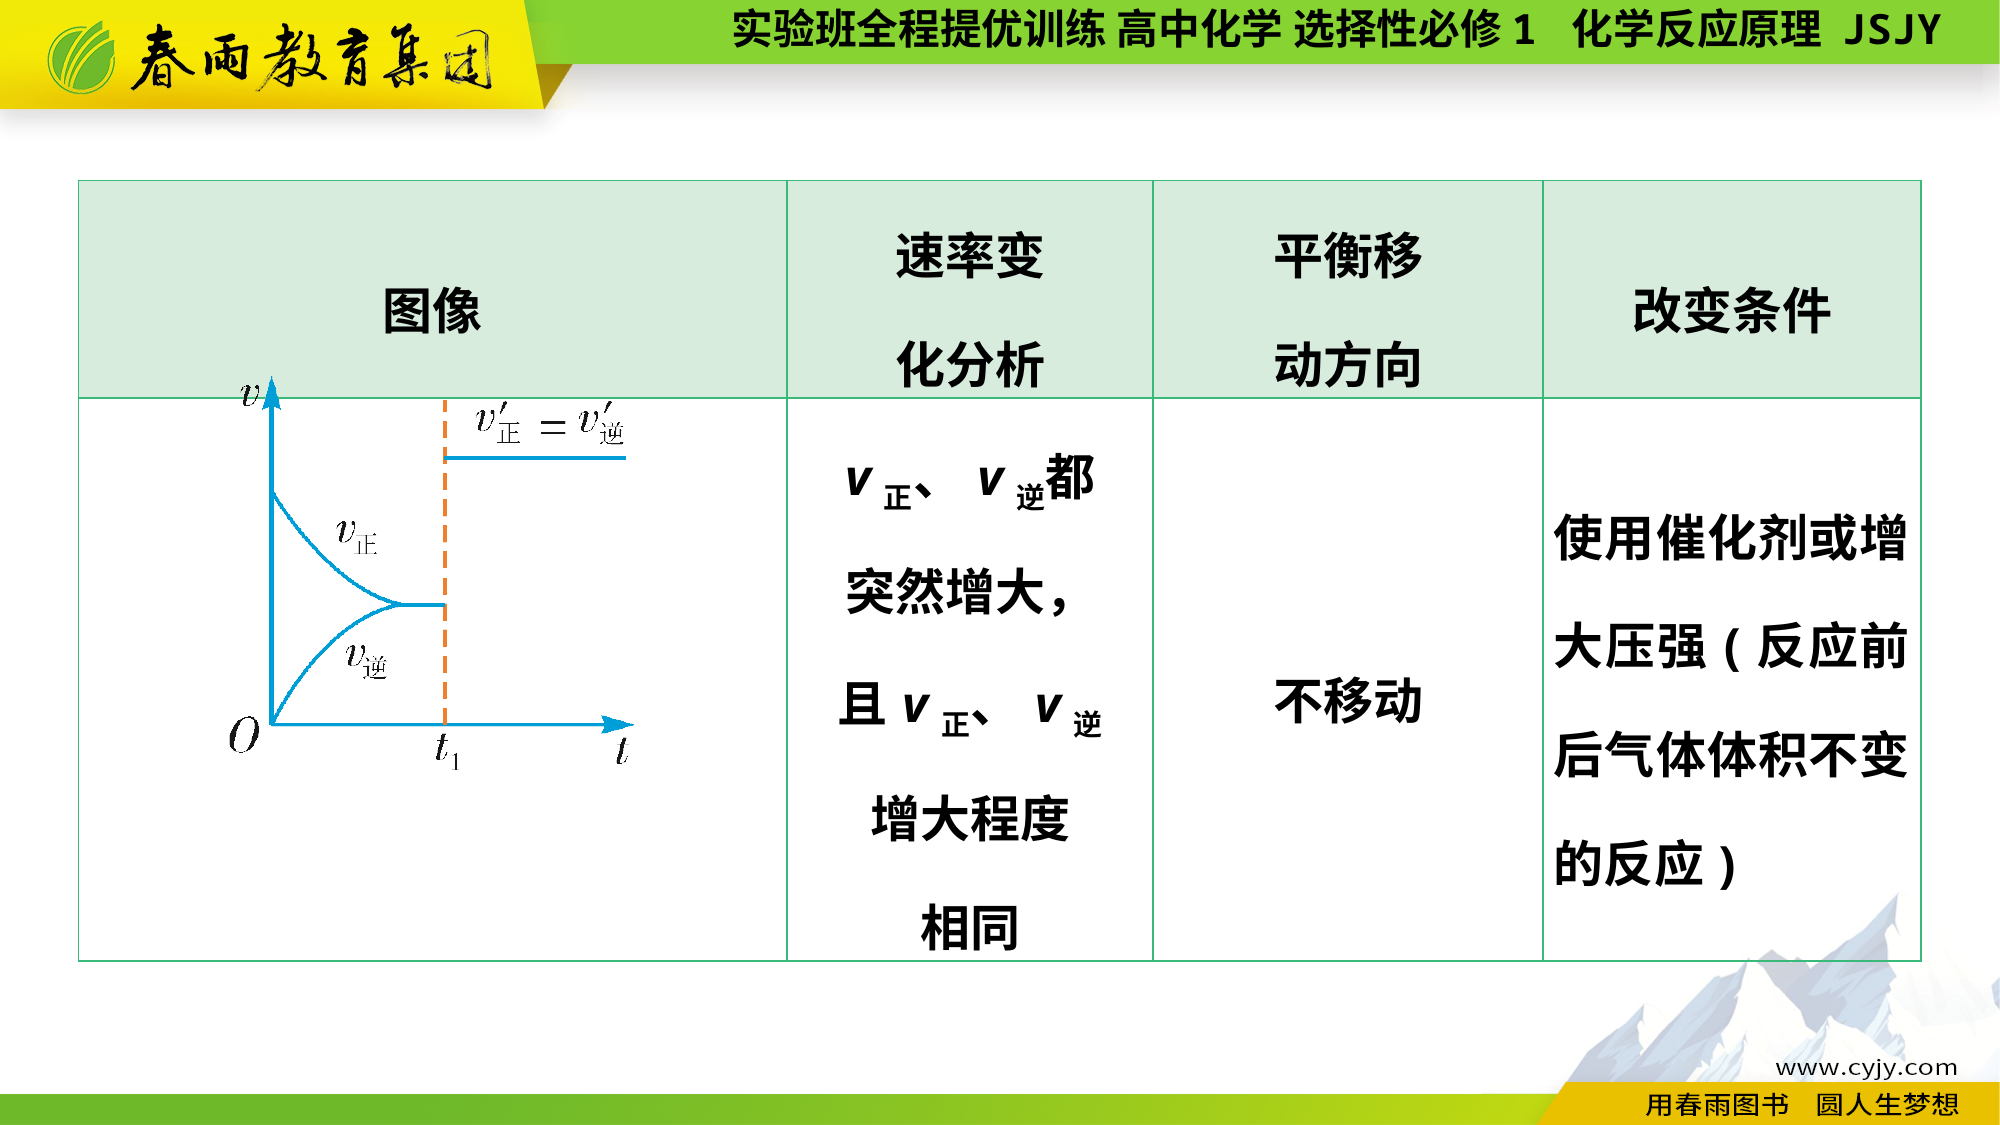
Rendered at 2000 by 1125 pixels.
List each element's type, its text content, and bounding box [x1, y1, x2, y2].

table_header 改变条件 [1544, 181, 1920, 397]
table_header 图像 [79, 181, 786, 397]
table_cell 不移动 [1154, 399, 1542, 960]
table_cell v正、v逆都 突然增大， 且v正、v逆 增大程度 相同 [788, 399, 1152, 960]
table_cell [79, 399, 786, 960]
picture [0, 0, 2000, 1125]
table_header 速率变 化分析 [788, 181, 1152, 397]
table_header 平衡移 动方向 [1154, 181, 1542, 397]
table_cell 使用催化剂或增大压强(反应前后气体体积不变的反应) [1544, 399, 1920, 960]
